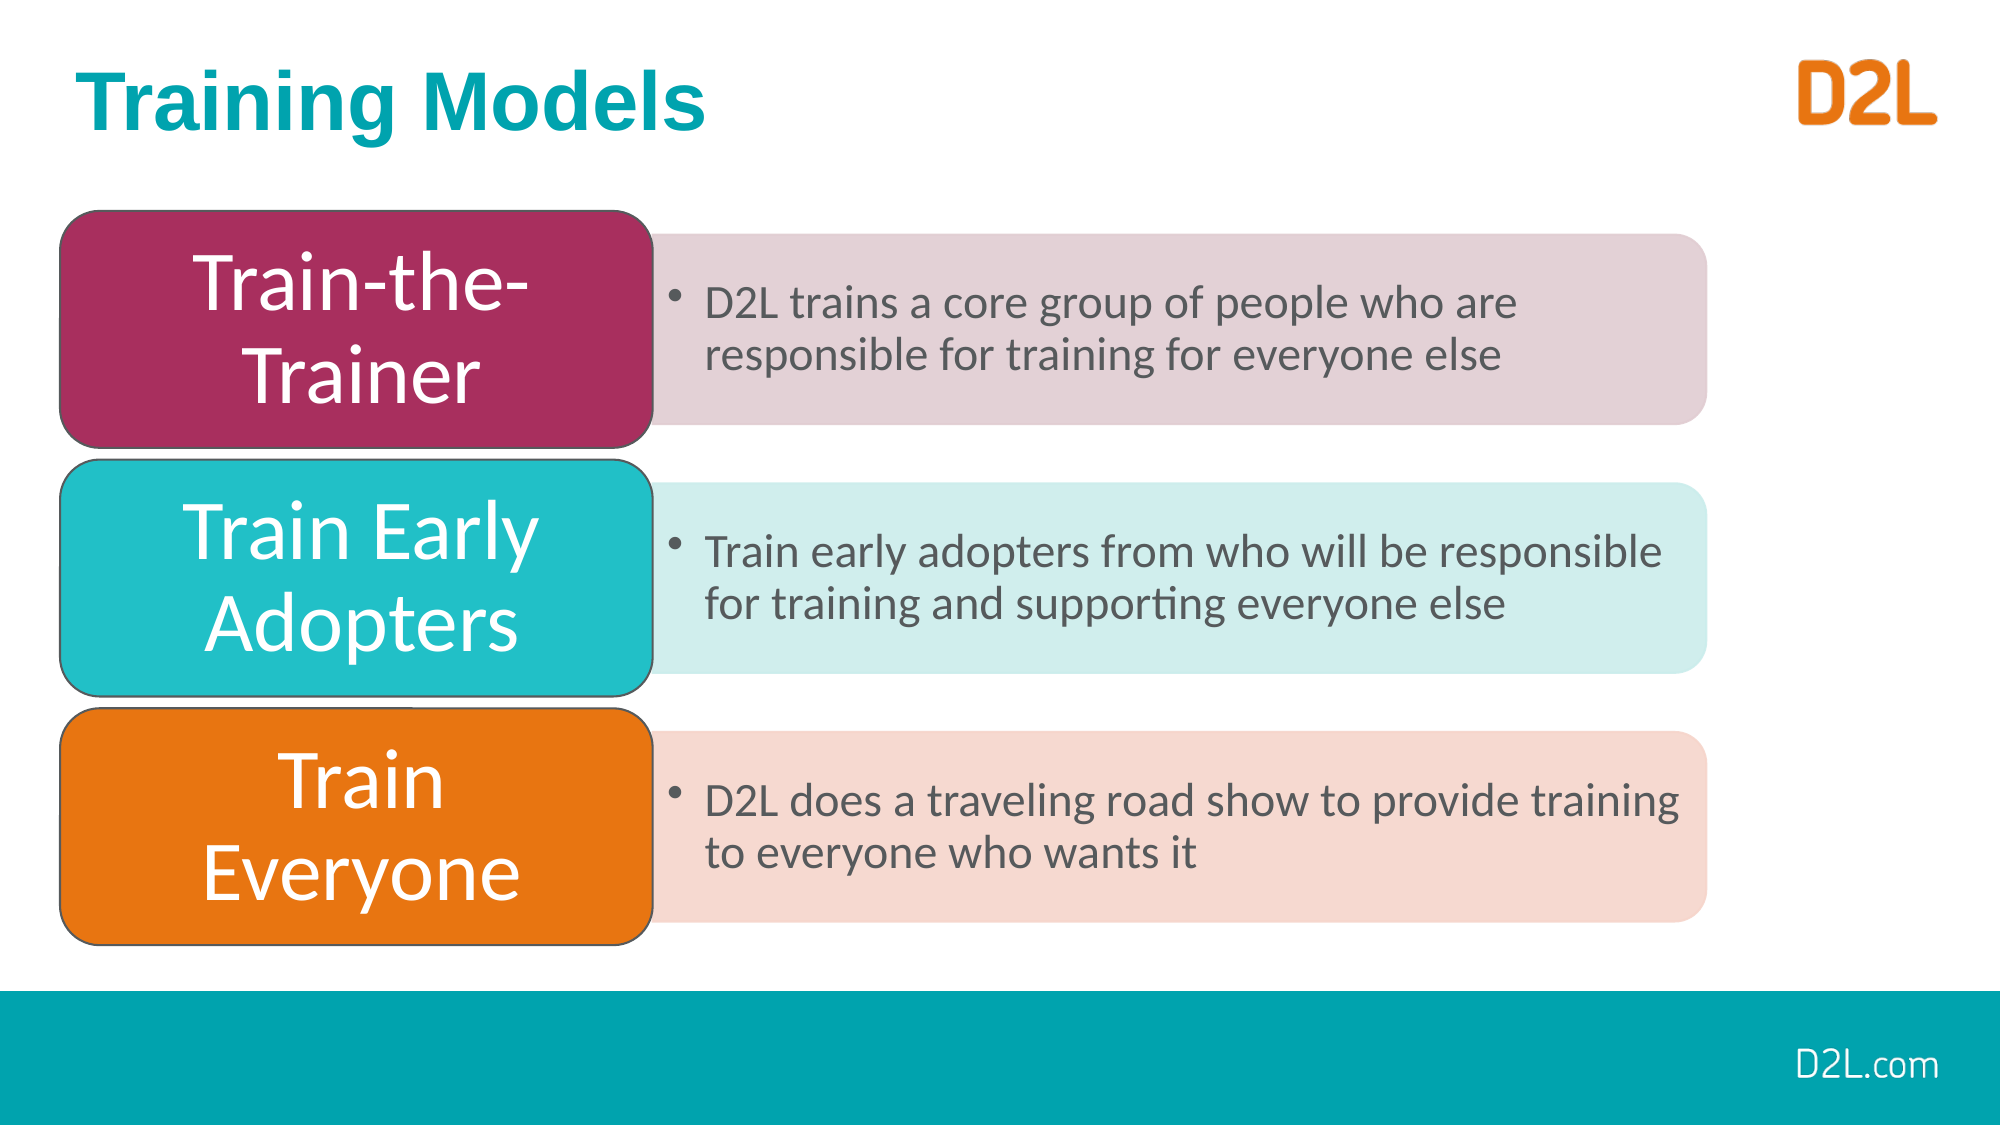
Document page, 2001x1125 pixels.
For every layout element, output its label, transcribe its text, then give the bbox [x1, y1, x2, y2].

picture [1796, 0, 2000, 1125]
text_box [60, 210, 1707, 946]
title Training Models [60, 51, 1283, 210]
